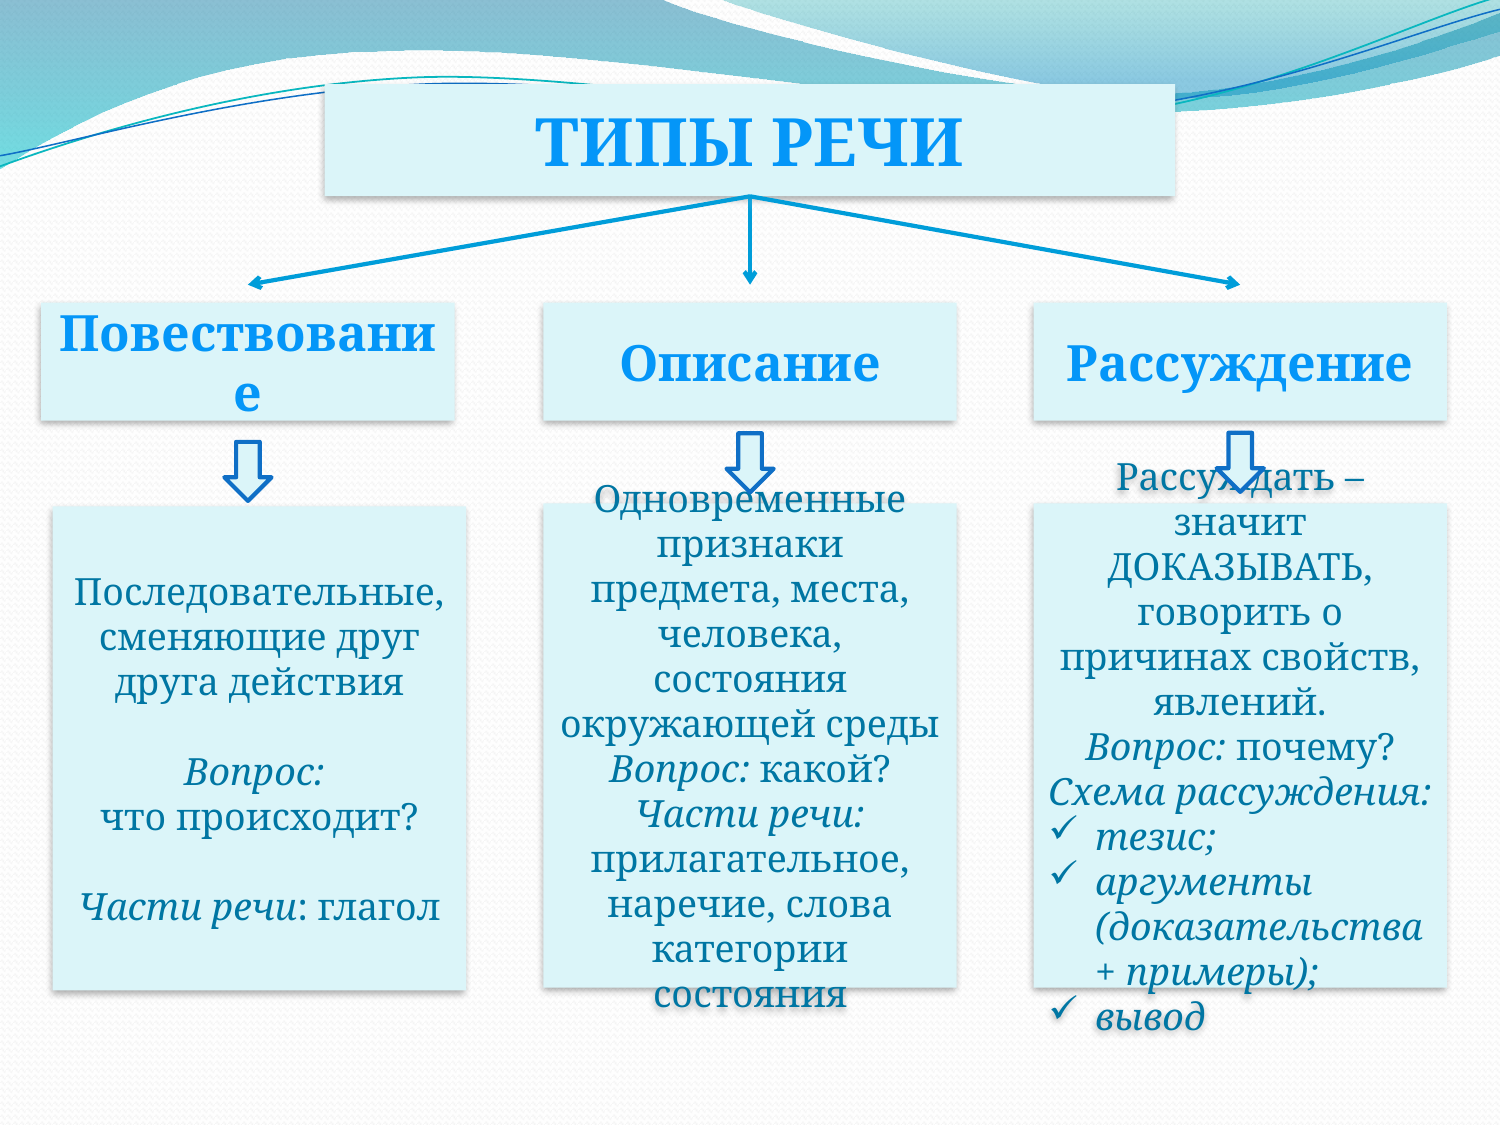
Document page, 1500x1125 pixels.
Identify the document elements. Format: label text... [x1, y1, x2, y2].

text_box Рассуждение [1031, 301, 1449, 423]
text_box Рассуждать – значит ДОКАЗЫВАТЬ, говорить о причинах свойств, явлений. Вопрос: почему? Схема рассуждения: тезис; аргументы (доказательства + примеры); вывод [1031, 501, 1449, 990]
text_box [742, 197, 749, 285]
text_box [1214, 430, 1266, 494]
text_box Повествование [39, 301, 457, 423]
text_box ТИПЫ РЕЧИ [323, 82, 1177, 195]
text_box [749, 196, 1241, 285]
text_box Последовательные, сменяющие друг друга действия Вопрос: что происходит? Части речи: глагол [51, 504, 468, 993]
text_box Описание [541, 301, 959, 423]
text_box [247, 196, 748, 285]
text_box [724, 431, 776, 495]
text_box Одновременные признаки предмета, места, человека, состояния окружающей среды Вопрос: какой? Части речи: прилагательное, наречие, слова категории состояния [541, 501, 959, 990]
text_box [222, 439, 274, 504]
